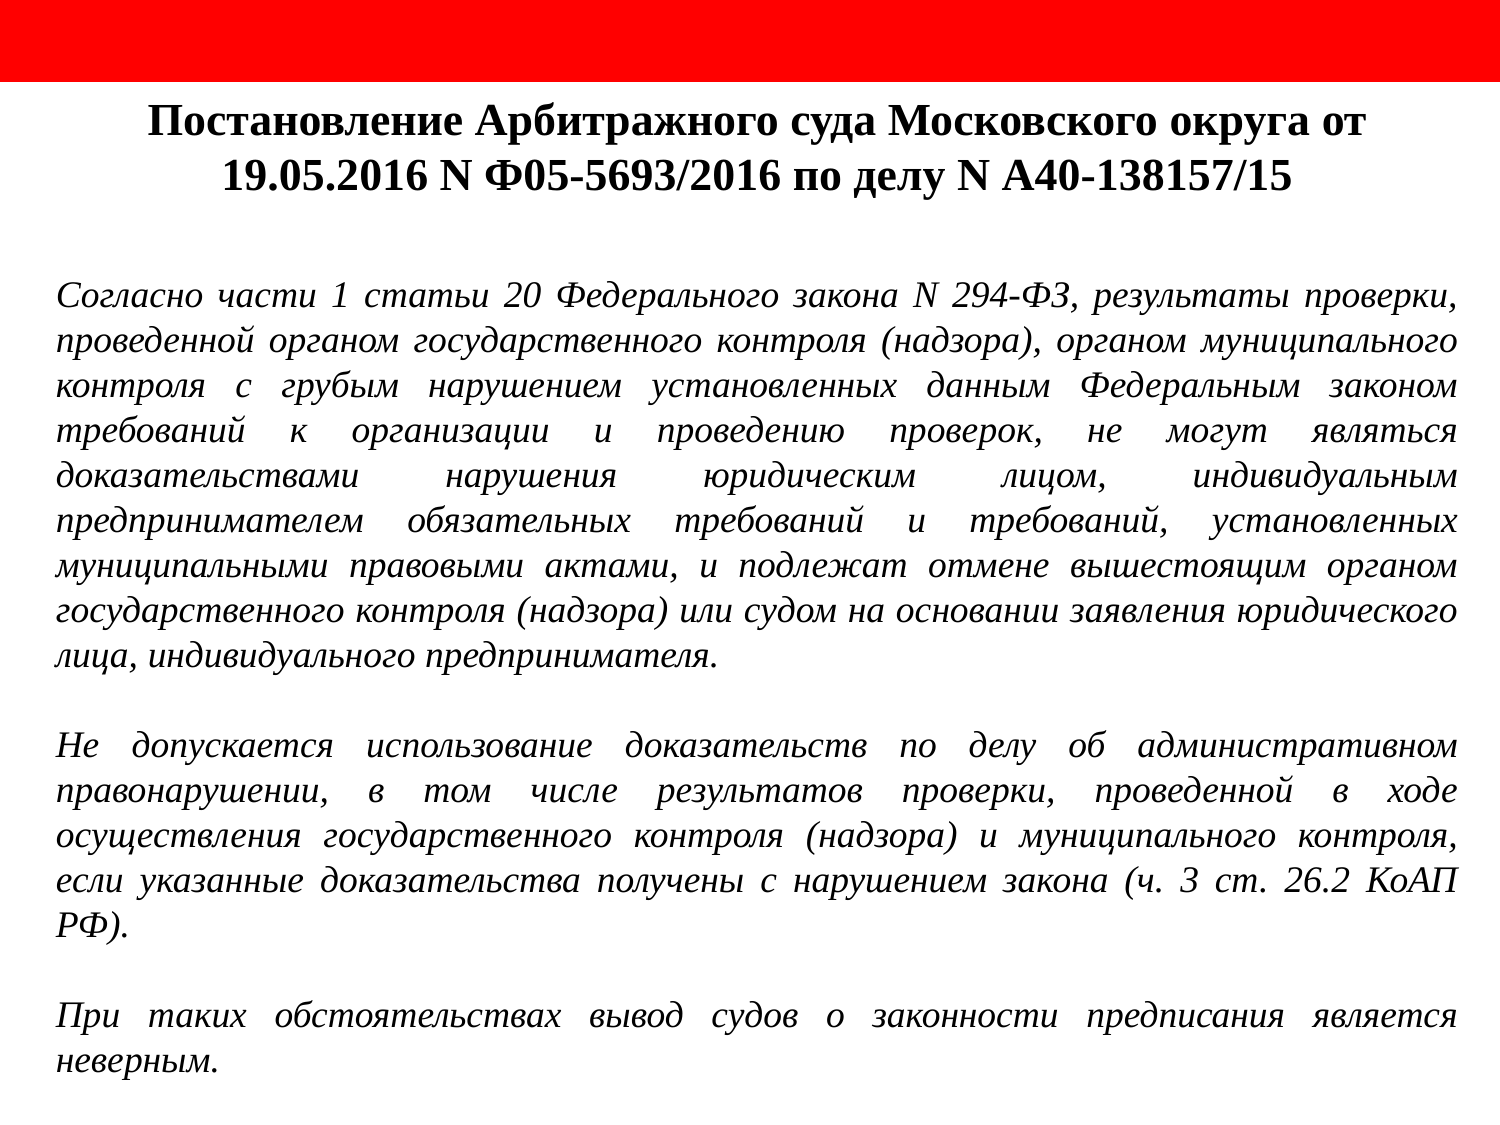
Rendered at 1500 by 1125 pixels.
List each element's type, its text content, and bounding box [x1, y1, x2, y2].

text_box [0, 0, 1500, 84]
text_box Постановление Арбитражного суда Московского округа от 19.05.2016 N Ф05-5693/2016 по делу N А40-138157/15 [41, 84, 1474, 208]
text_box Согласно части 1 статьи 20 Федерального закона N 294-ФЗ, результаты проверки, проведенной органом государственного контроля (надзора), органом муниципального контроля с грубым нарушением установленных данным Федеральным законом требований к организации и проведению проверок, не могут являться доказательствами нарушения юридическим лицом, индивидуальным предпринимателем обязательных требований и требований, установленных муниципальными правовыми актами, и подлежат отмене вышестоящим органом государственного контроля (надзора) или судом на основании заявления юридического лица, индивидуального предпринимателя. Не допускается использование доказательств по делу об административном правонарушении, в том числе результатов проверки, проведенной в ходе осуществления государственного контроля (надзора) и муниципального контроля, если указанные доказательства получены с нарушением закона (ч. 3 ст. 26.2 КоАП РФ). При таких обстоятельствах вывод судов о законности предписания является неверным. [41, 208, 1474, 1088]
